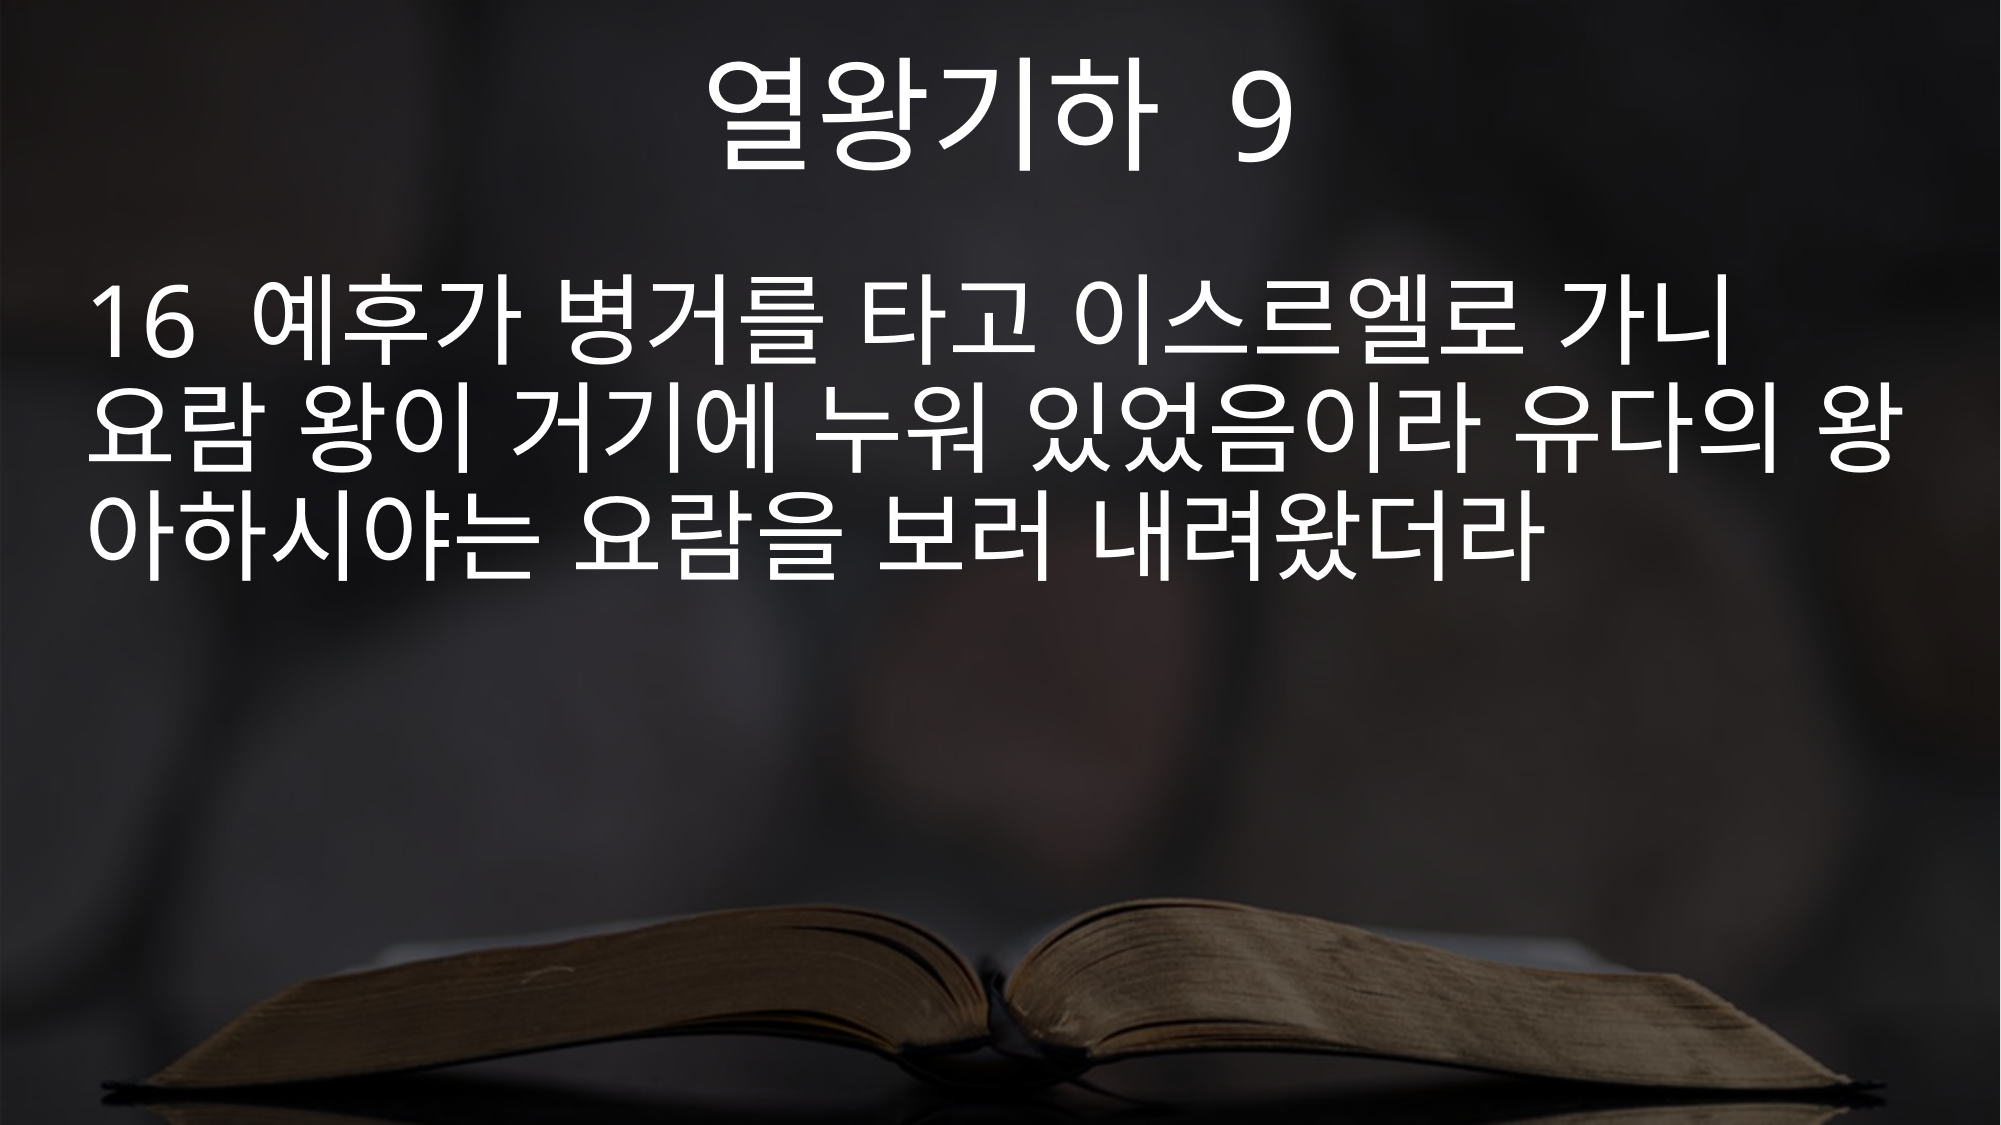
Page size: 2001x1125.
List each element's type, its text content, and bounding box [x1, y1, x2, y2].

footer 열왕기하 9 [0, 32, 2000, 192]
list 16 예후가 병거를 타고 이스르엘로 가니 요람 왕이 거기에 누워 있었음이라 유다의 왕 아하시야는 요람을 보러 내려왔더라 [69, 263, 1953, 423]
picture [0, 0, 2001, 1125]
